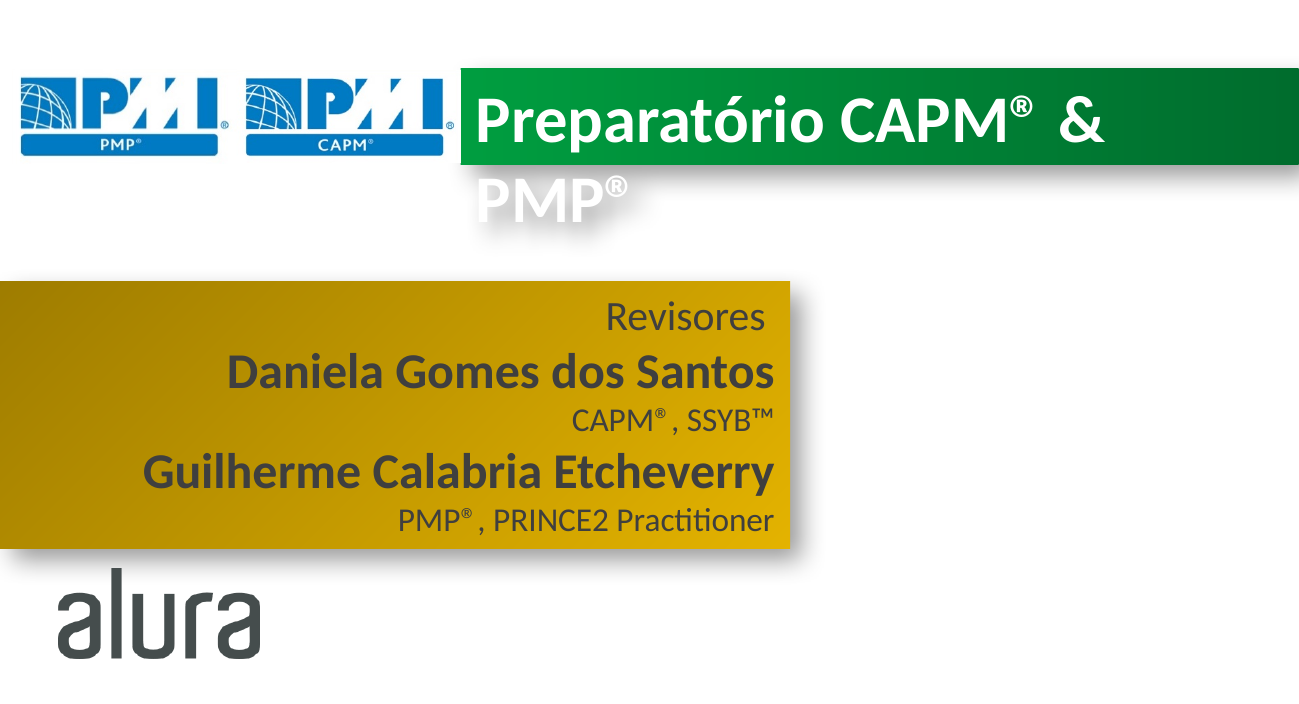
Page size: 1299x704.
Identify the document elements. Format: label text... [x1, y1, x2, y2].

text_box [12, 68, 462, 164]
picture [58, 568, 260, 660]
text_box Revisores Daniela Gomes dos Santos CAPM®, SSYB™ Guilherme Calabria Etcheverry PMP®, PRINCE2 Practitioner [0, 281, 791, 549]
text_box Preparatório CAPM® & PMP® [462, 68, 1299, 165]
